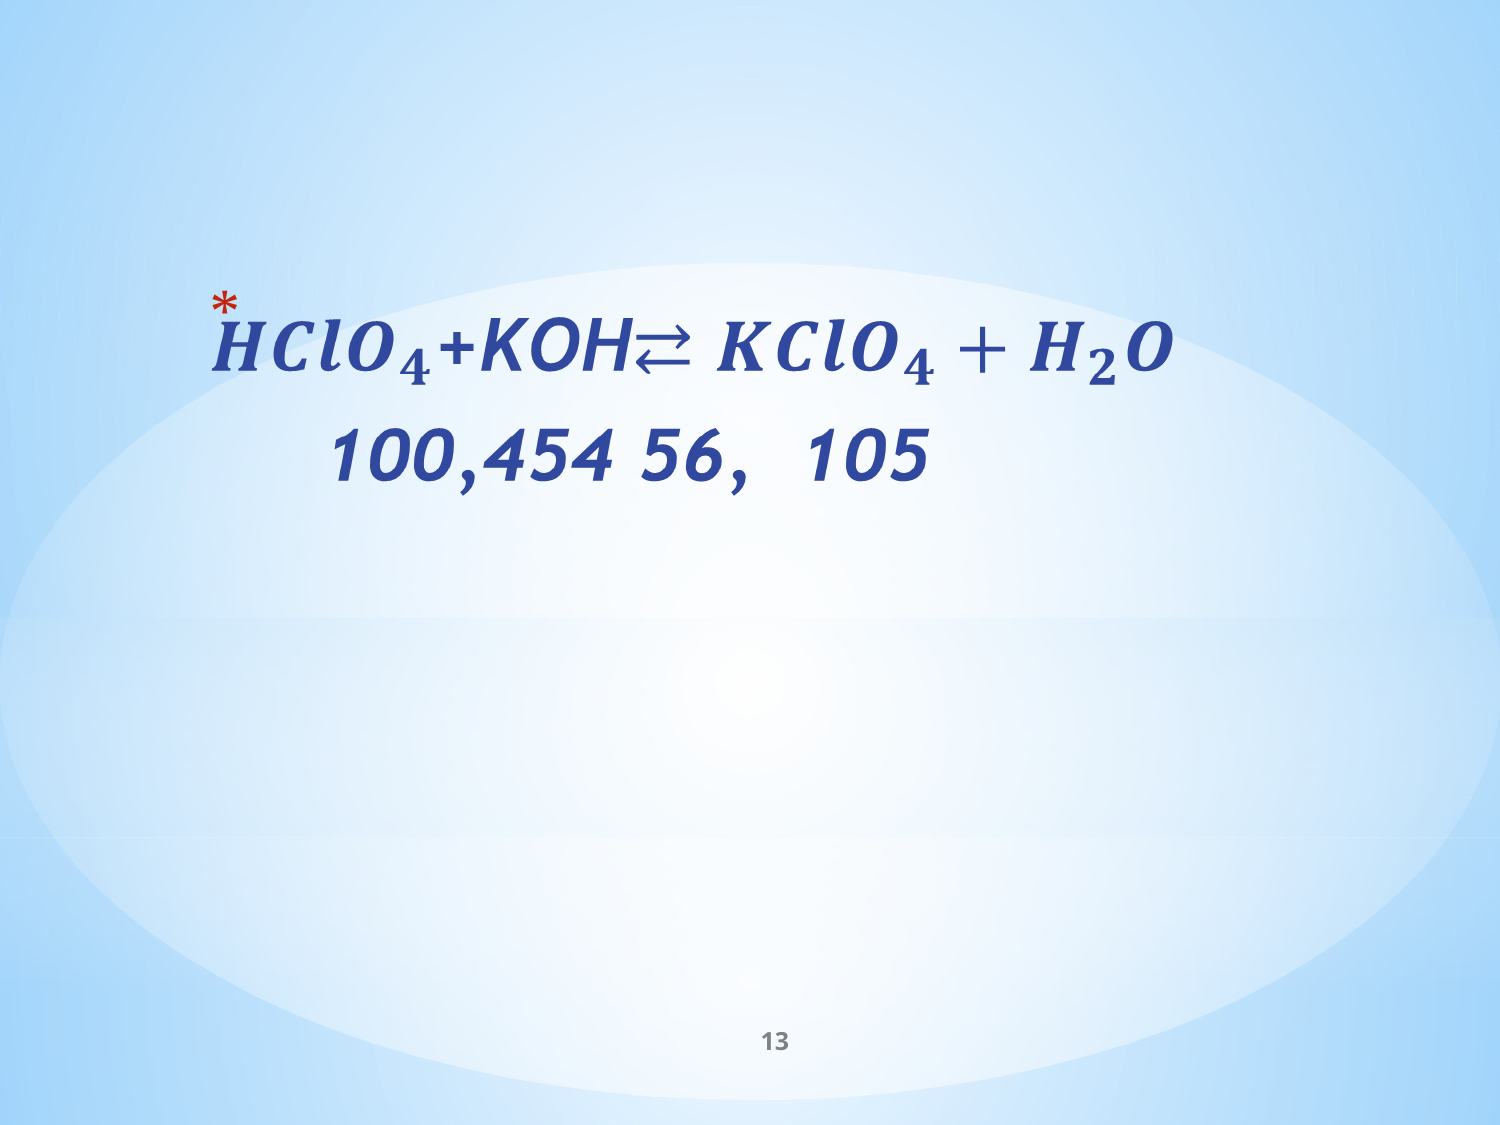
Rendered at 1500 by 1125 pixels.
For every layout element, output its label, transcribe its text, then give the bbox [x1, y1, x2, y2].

slide_number 13 [624, 1012, 925, 1073]
list [187, 278, 1238, 691]
